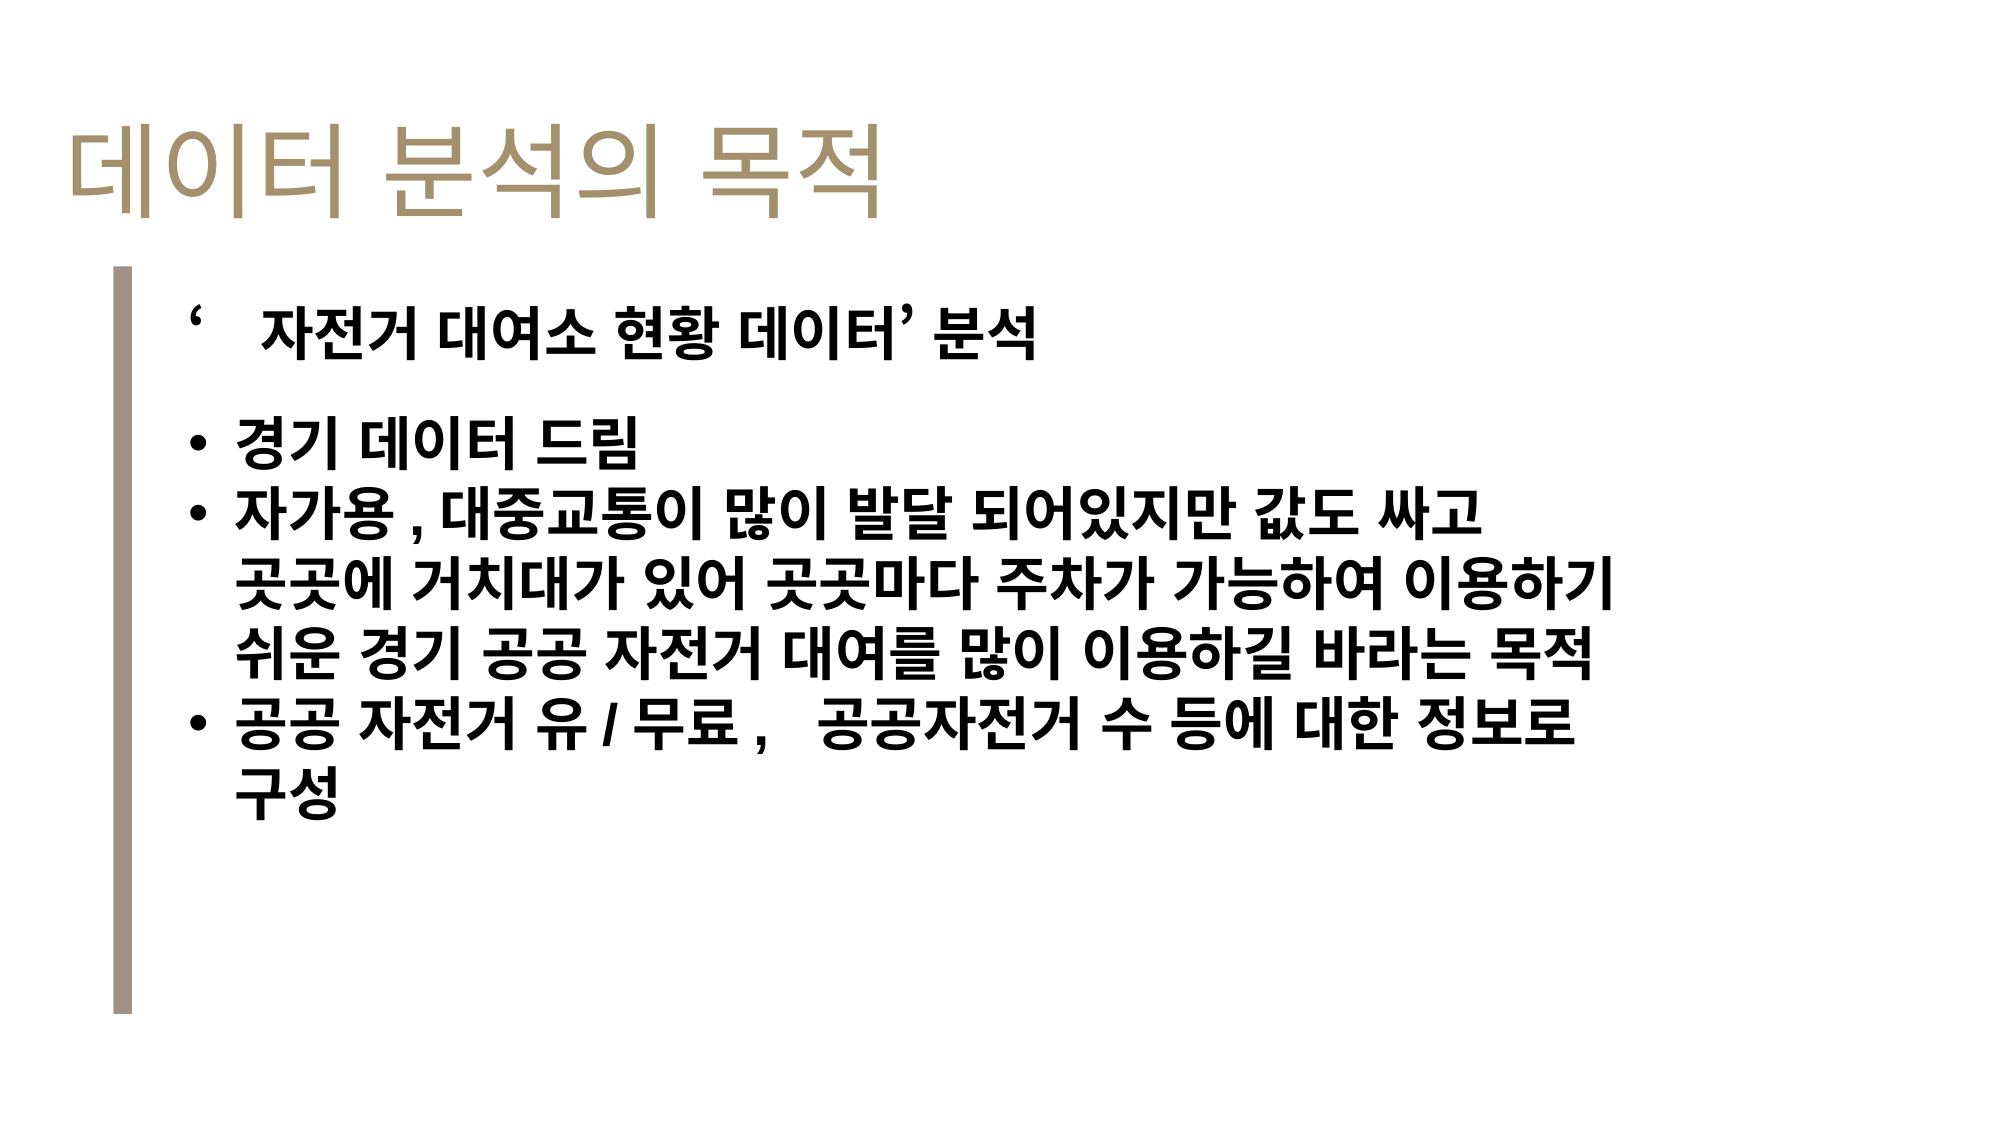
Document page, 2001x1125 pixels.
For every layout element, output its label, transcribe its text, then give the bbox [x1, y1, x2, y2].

text_box 데이터 분석의 목적 [49, 98, 1043, 239]
text_box ‘자전거 대여소 현황 데이터’ 분석 [173, 289, 1169, 375]
text_box 경기 데이터 드림 자가용,대중교통이 많이 발달 되어있지만 값도 싸고 곳곳에 거치대가 있어 곳곳마다 주차가 가능하여 이용하기 쉬운 경기 공공 자전거 대여를 많이 이용하길 바라는 목적 공공 자전거 유/무료, 공공자전거 수 등에 대한 정보로 구성 [173, 399, 1661, 905]
text_box [112, 265, 133, 1015]
